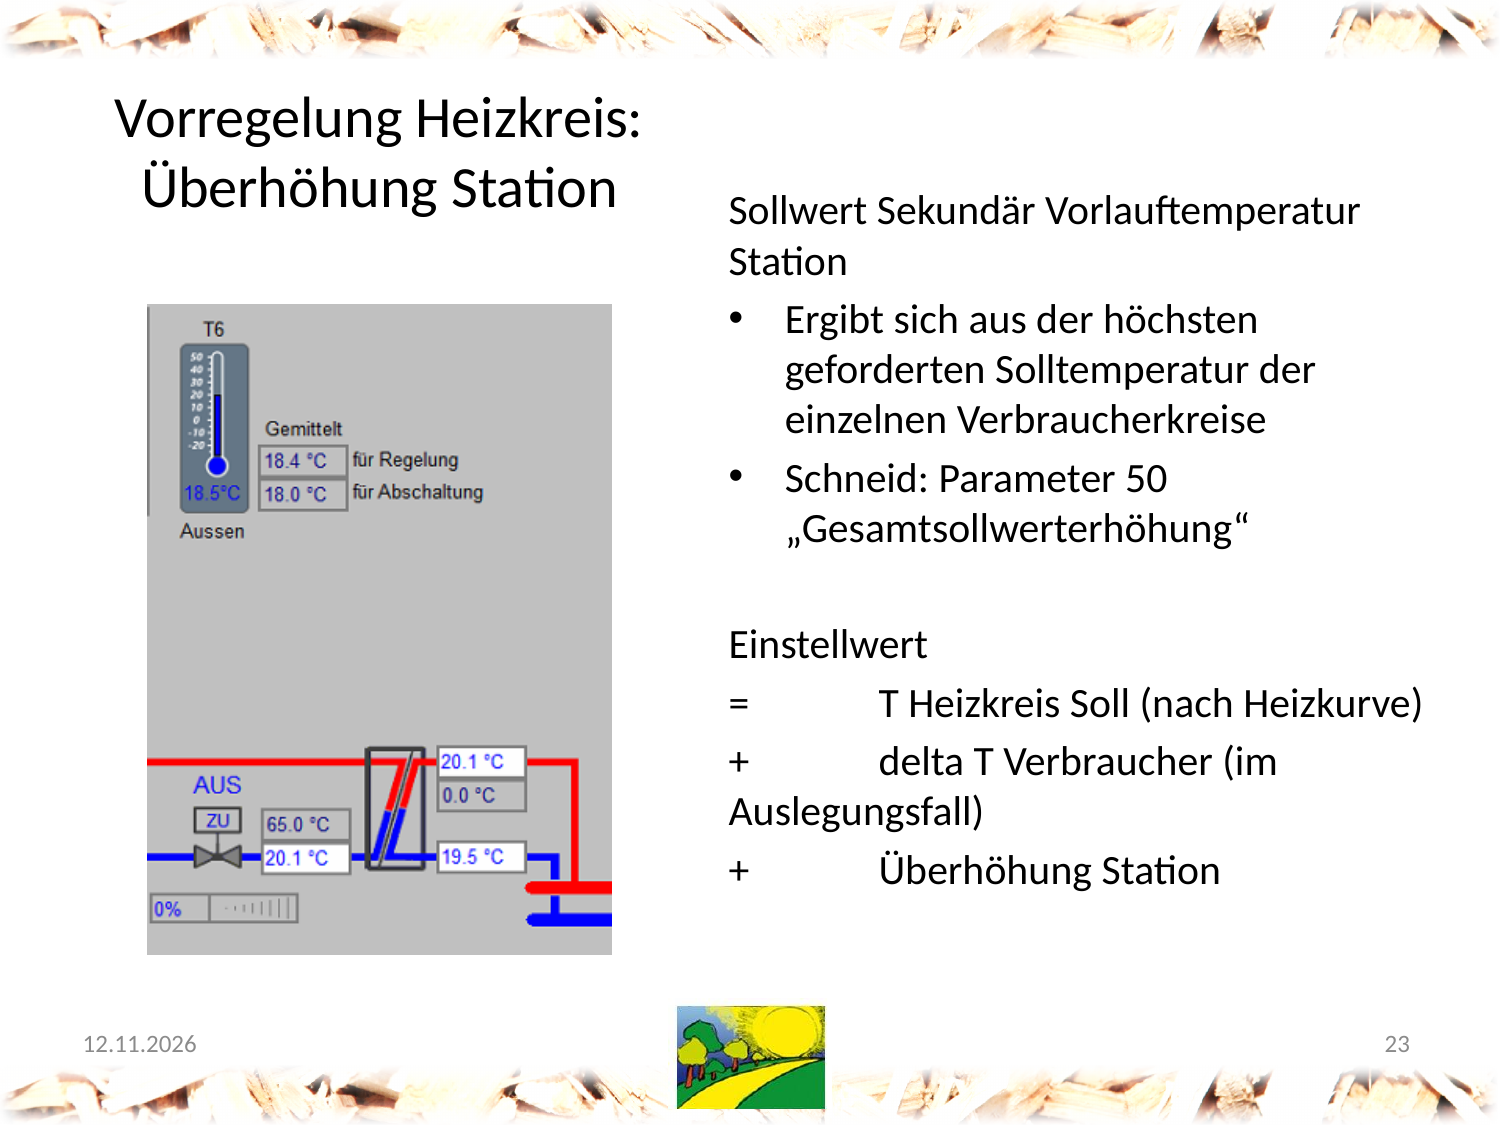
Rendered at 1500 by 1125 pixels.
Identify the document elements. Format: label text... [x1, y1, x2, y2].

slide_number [26, 23, 1476, 36]
picture [147, 304, 612, 956]
title Vorregelung Heizkreis: Überhöhung Station [34, 52, 725, 246]
list Sollwert Sekundär Vorlauftemperatur Station Ergibt sich aus der höchsten geforderten Solltemperatur der einzelnen Verbraucherkreise Schneid: Parameter 50 „Gesamtsollwerterhöhung“ Einstellwert = T Heizkreis Soll (nach Heizkurve) + delta T Verbraucher (im Auslegungsfall) + Überhöhung Station [713, 175, 1451, 965]
slide_number 23 [1074, 1012, 1425, 1073]
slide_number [67, 1012, 418, 1073]
picture [31, 998, 1466, 1109]
